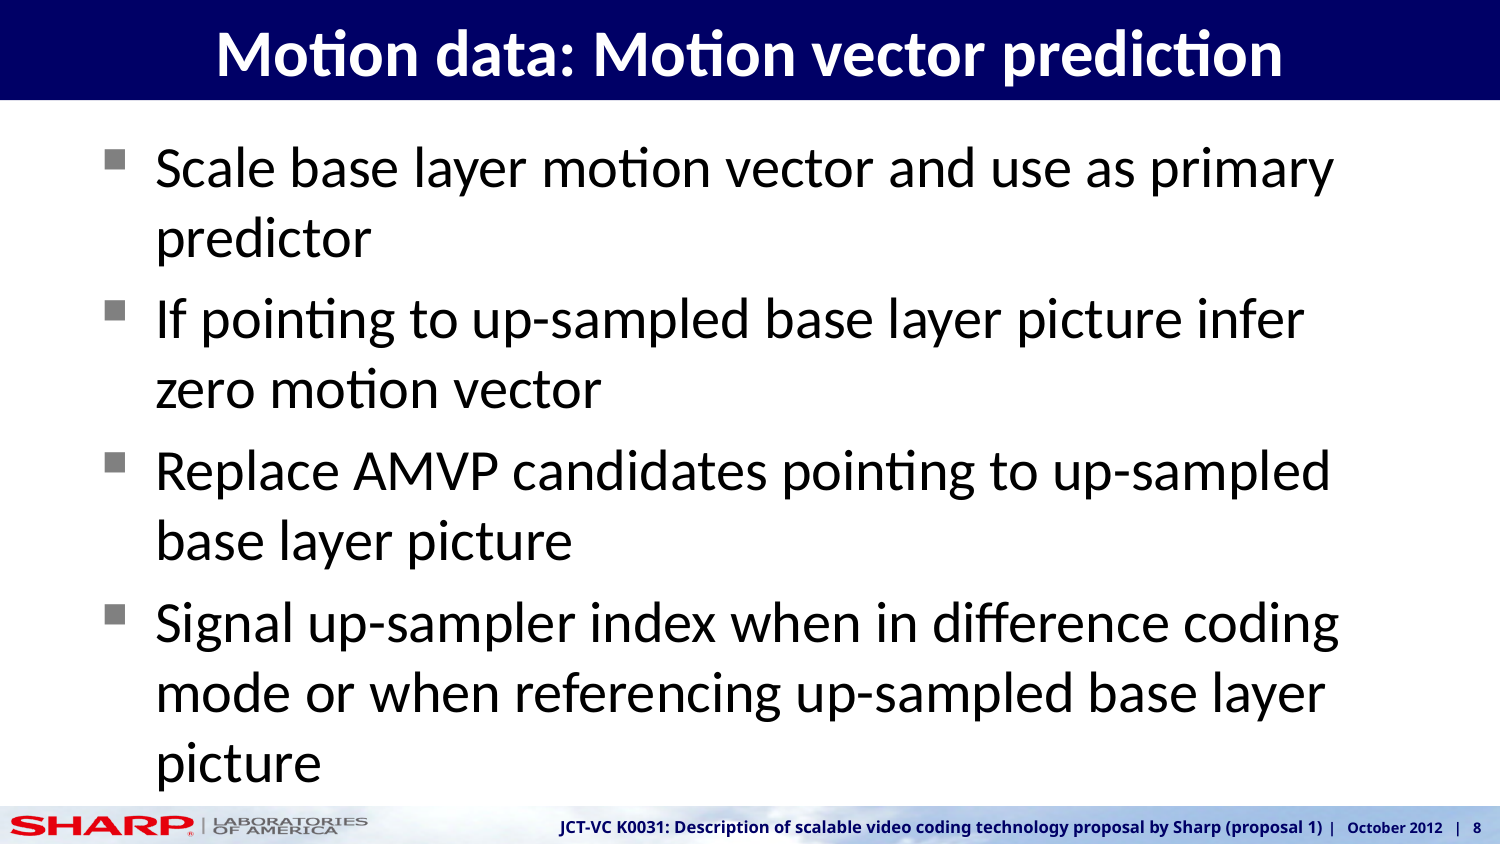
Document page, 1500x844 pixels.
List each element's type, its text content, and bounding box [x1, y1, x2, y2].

title Motion data: Motion vector prediction [17, 0, 1484, 101]
picture [0, 806, 1500, 844]
list Scale base layer motion vector and use as primary predictor If pointing to up-sampled base layer picture infer zero motion vector Replace AMVP candidates pointing to up-sampled base layer picture Signal up-sampler index when in difference coding mode or when referencing up-sampled base layer picture [87, 121, 1425, 721]
